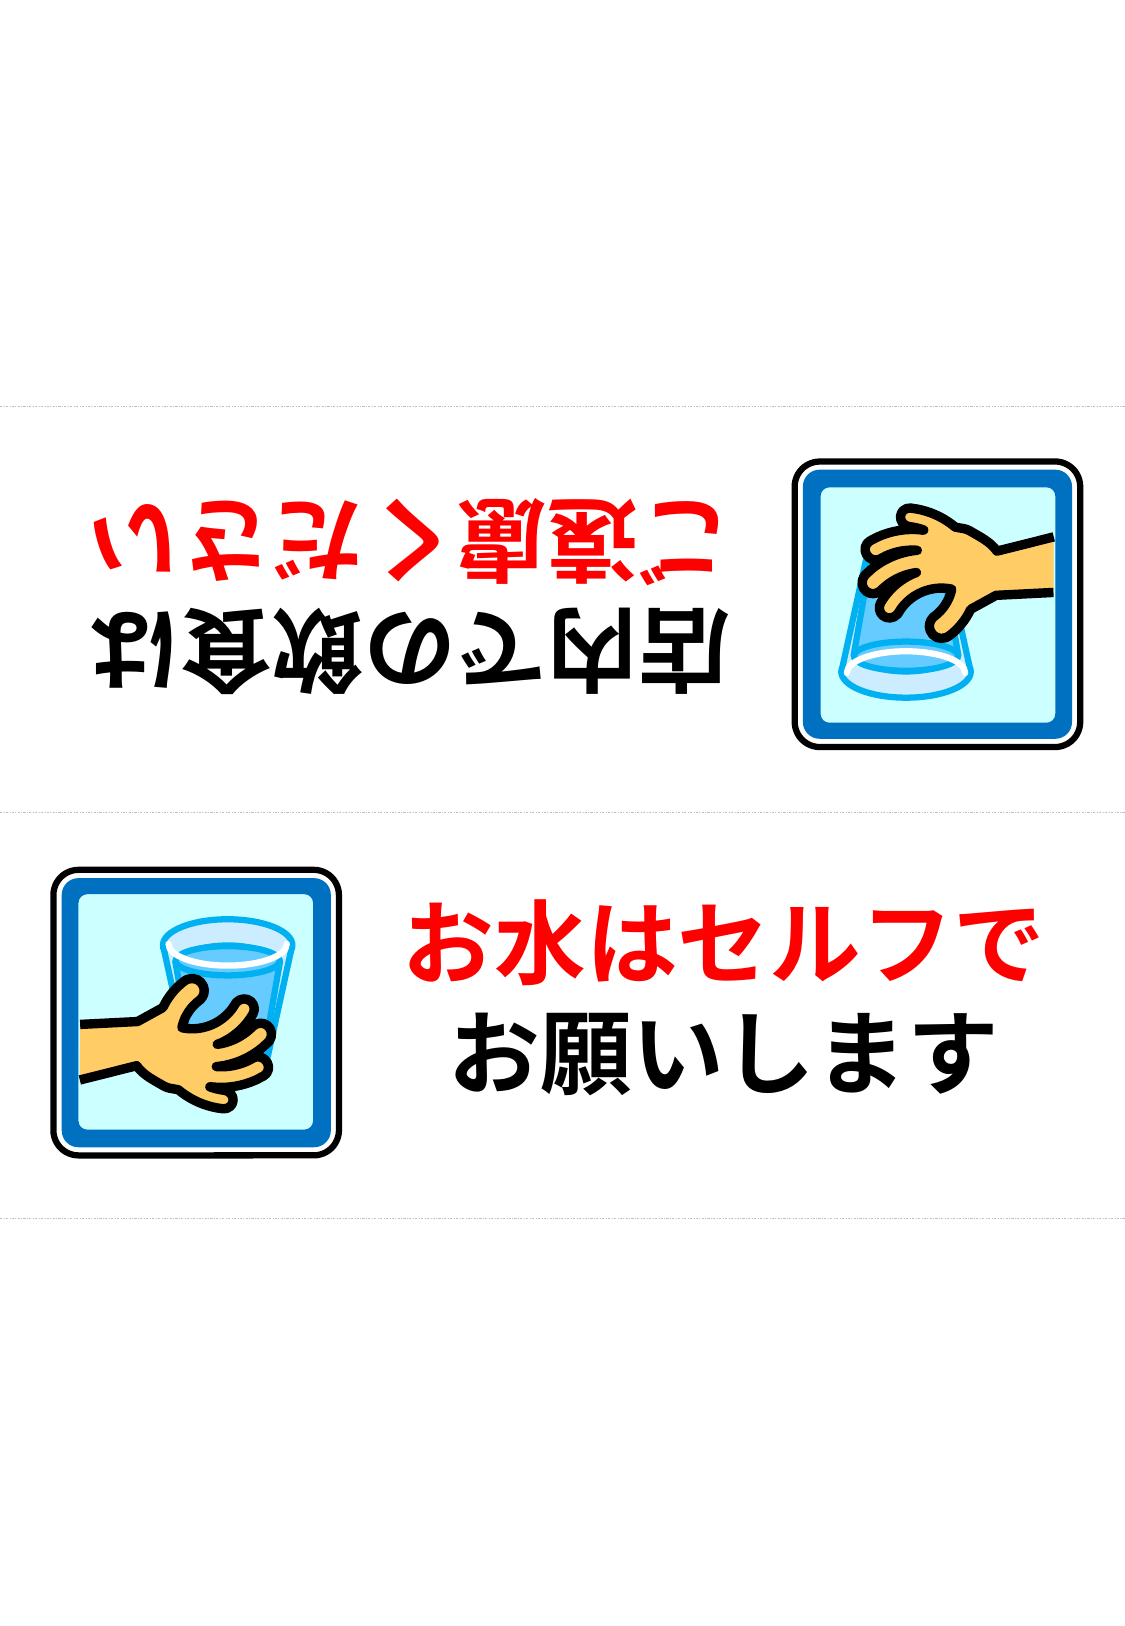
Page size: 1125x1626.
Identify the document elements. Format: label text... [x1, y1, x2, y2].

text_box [794, 461, 1081, 747]
text_box お水はセルフで お願いします [388, 878, 1060, 1114]
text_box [53, 869, 339, 1156]
text_box 店内での飲食は ご遠慮ください [73, 480, 746, 716]
